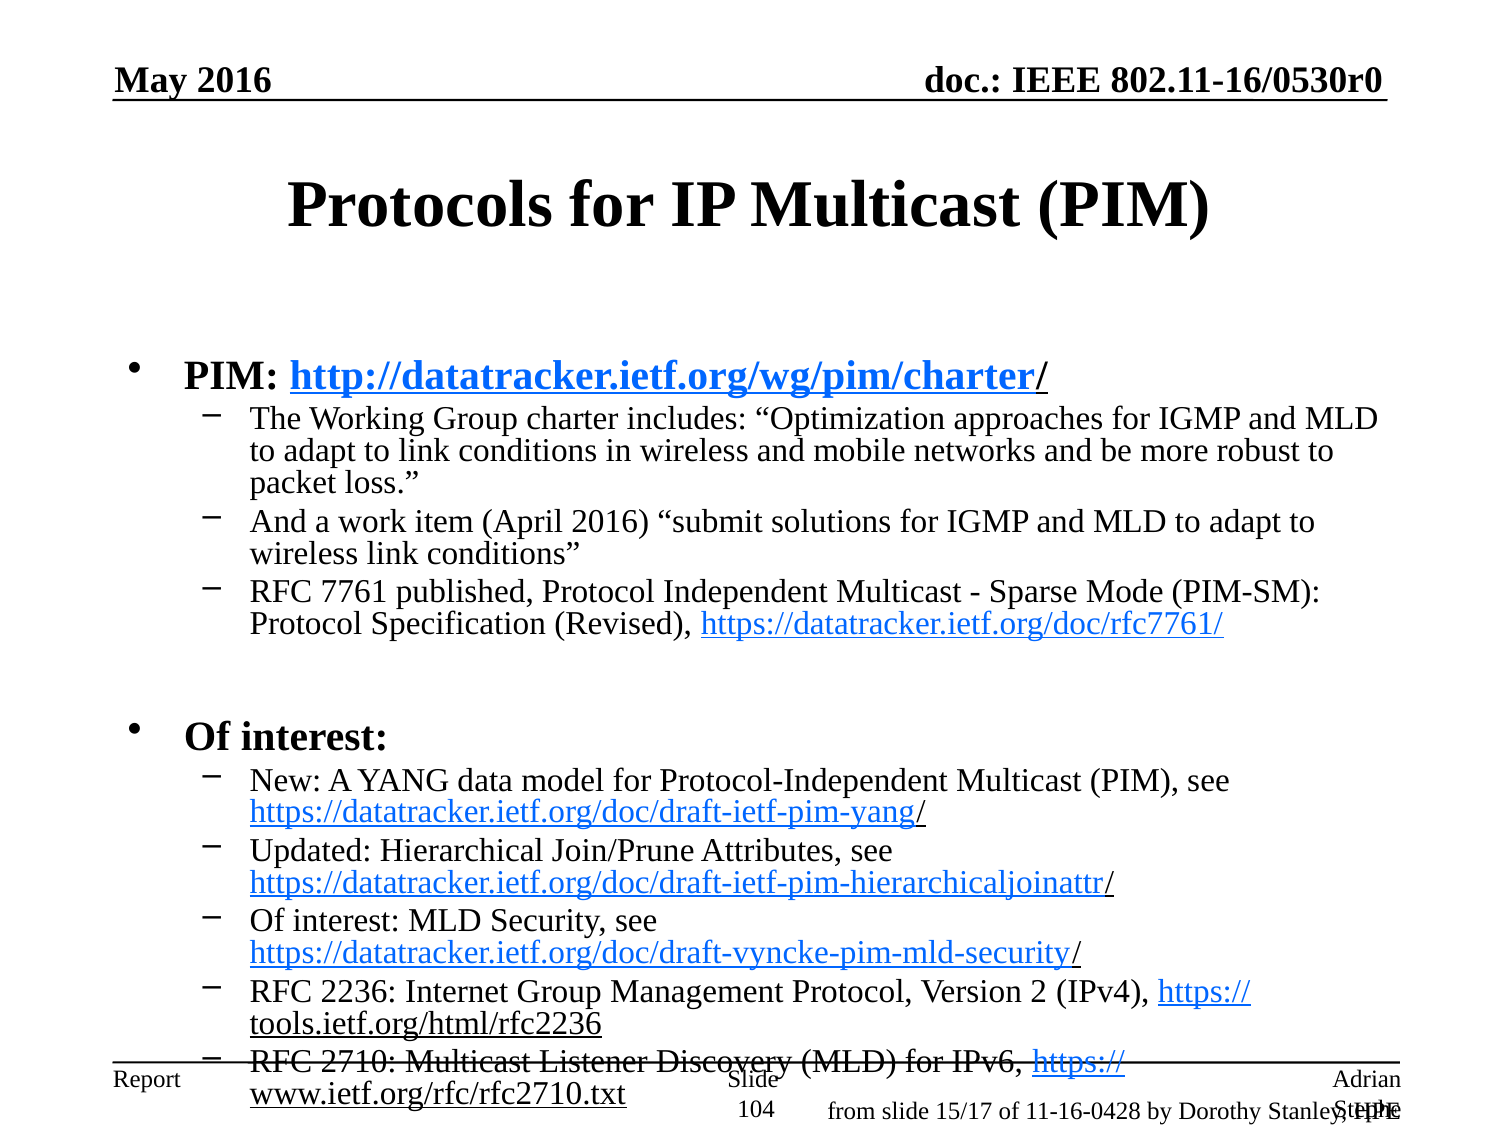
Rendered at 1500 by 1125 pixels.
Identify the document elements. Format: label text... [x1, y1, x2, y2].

list PIM: http://datatracker.ietf.org/wg/pim/charter/ The Working Group charter includes: “Optimization approaches for IGMP and MLD to adapt to link conditions in wireless and mobile networks and be more robust to packet loss.” And a work item (April 2016) “submit solutions for IGMP and MLD to adapt to wireless link conditions” RFC 7761 published, Protocol Independent Multicast - Sparse Mode (PIM-SM): Protocol Specification (Revised), https://datatracker.ietf.org/doc/rfc7761/ Of interest: New: A YANG data model for Protocol-Independent Multicast (PIM), see https://datatracker.ietf.org/doc/draft-ietf-pim-yang/ Updated: Hierarchical Join/Prune Attributes, see https://datatracker.ietf.org/doc/draft-ietf-pim-hierarchicaljoinattr/ Of interest: MLD Security, see https://datatracker.ietf.org/doc/draft-vyncke-pim-mld-security/ RFC 2236: Internet Group Management Protocol, Version 2 (IPv4), https://tools.ietf.org/html/rfc2236 RFC 2710: Multicast Listener Discovery (MLD) for IPv6, https://www.ietf.org/rfc/rfc2710.txt [112, 249, 1425, 1063]
text_box from slide 15/17 of 11-16-0428 by Dorothy Stanley, HPE [343, 1087, 1417, 1125]
footer Adrian Stephens, Intel Corporation [1324, 1063, 1402, 1087]
title Protocols for IP Multicast (PIM) [112, 112, 1388, 249]
slide_number Slide 104 [711, 1063, 801, 1087]
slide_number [114, 54, 374, 101]
